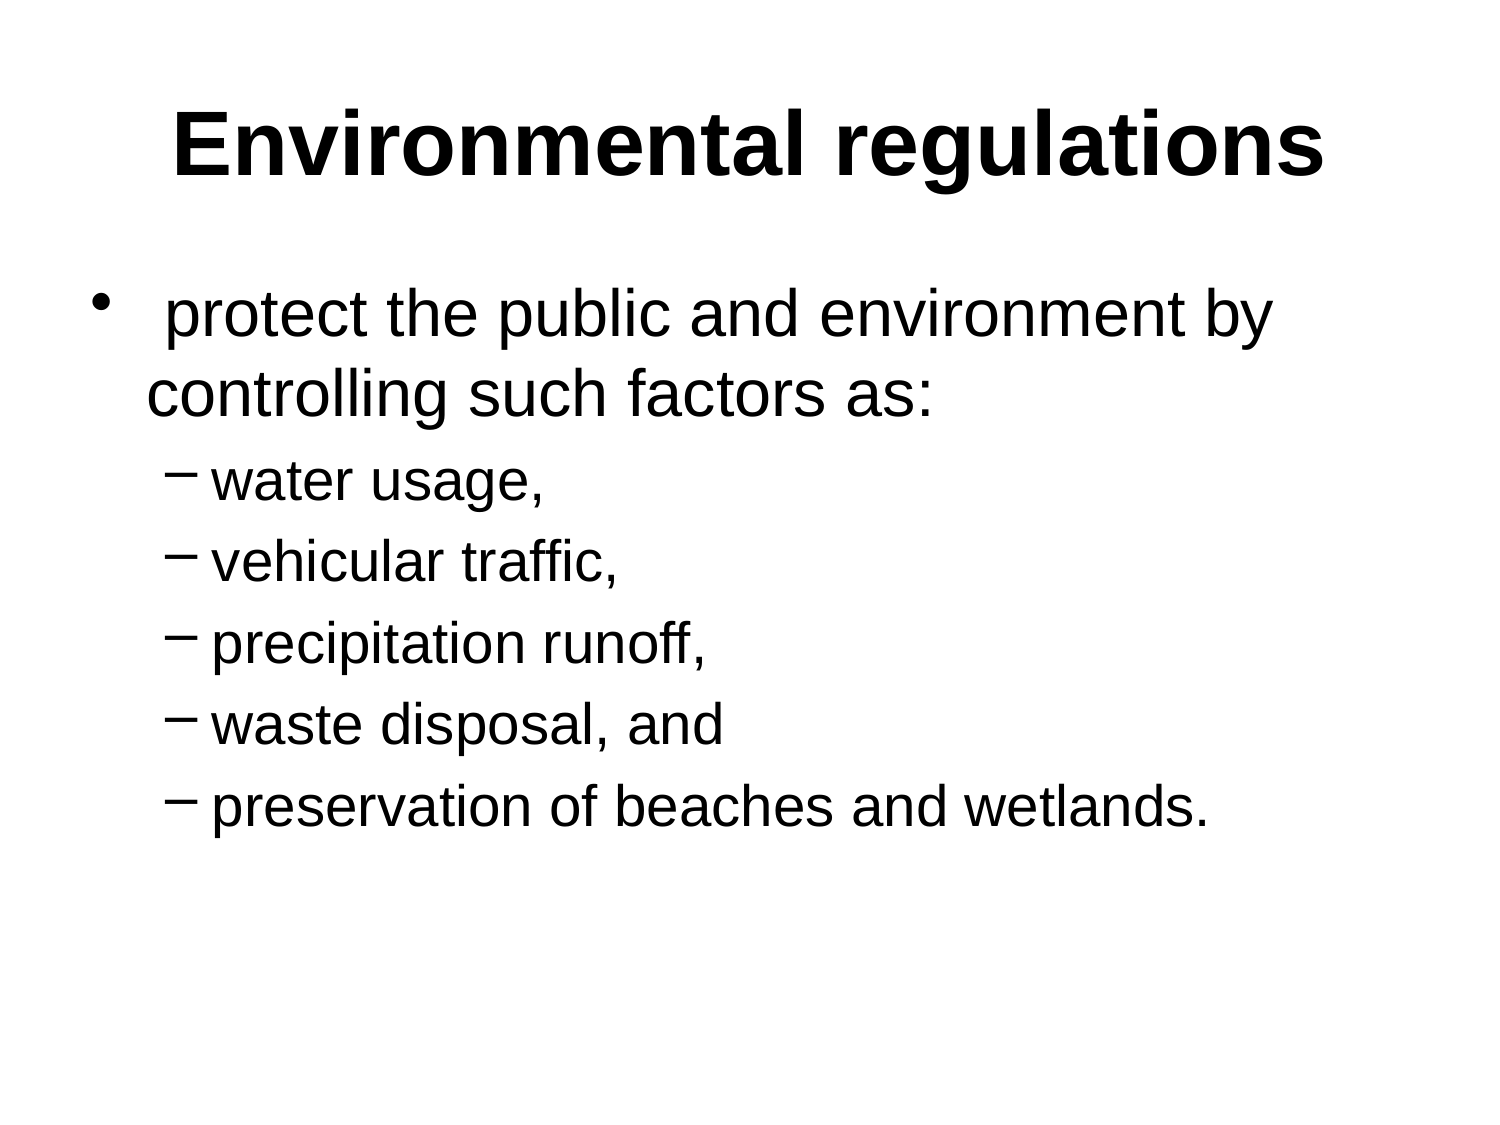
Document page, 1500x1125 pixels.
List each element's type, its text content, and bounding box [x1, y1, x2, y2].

list protect the public and environment by controlling such factors as: water usage, vehicular traffic, precipitation runoff, waste disposal, and preservation of beaches and wetlands. [74, 262, 1426, 1006]
title Environmental regulations [74, 44, 1426, 233]
